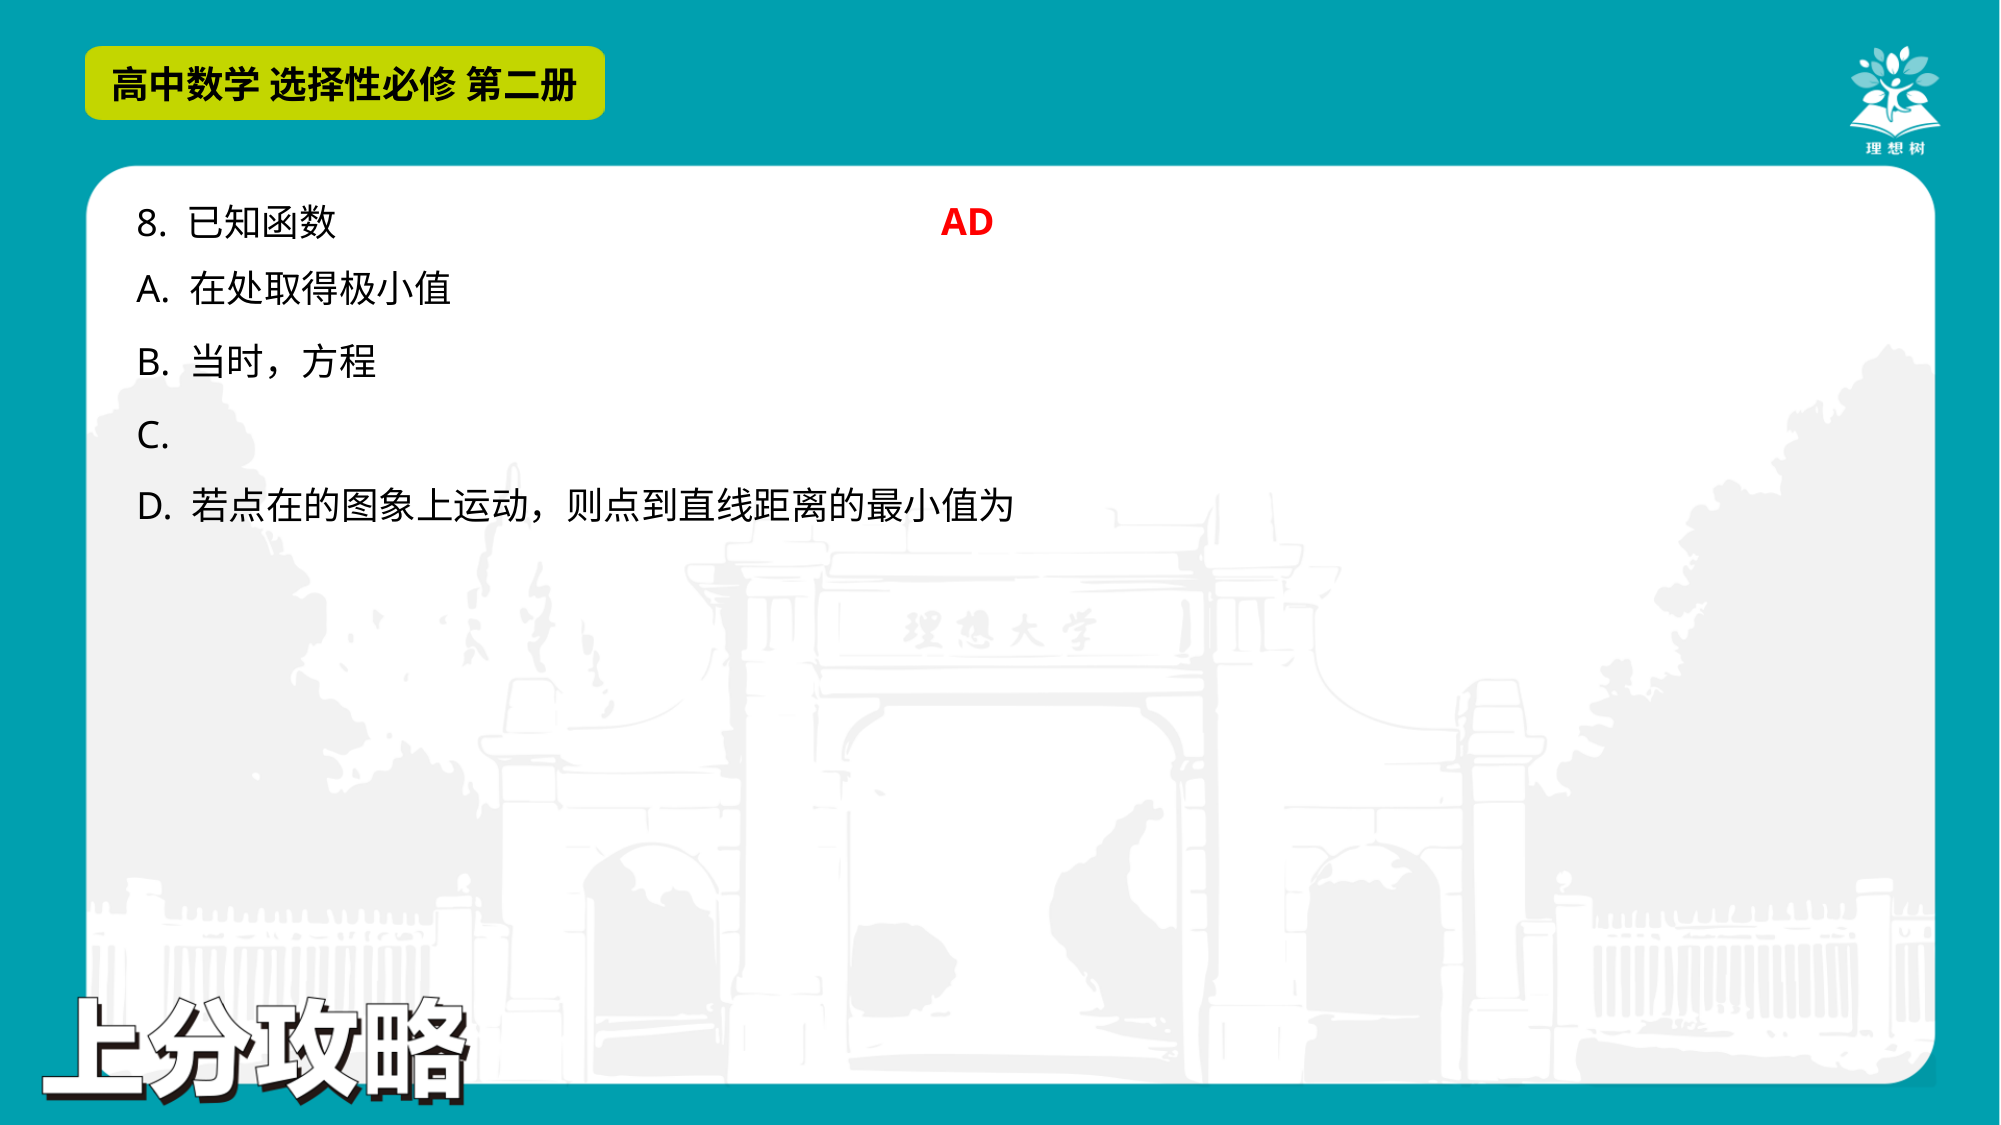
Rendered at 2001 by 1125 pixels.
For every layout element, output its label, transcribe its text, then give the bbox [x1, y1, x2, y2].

picture [0, 0, 2000, 1125]
text_box AD [927, 176, 1009, 237]
